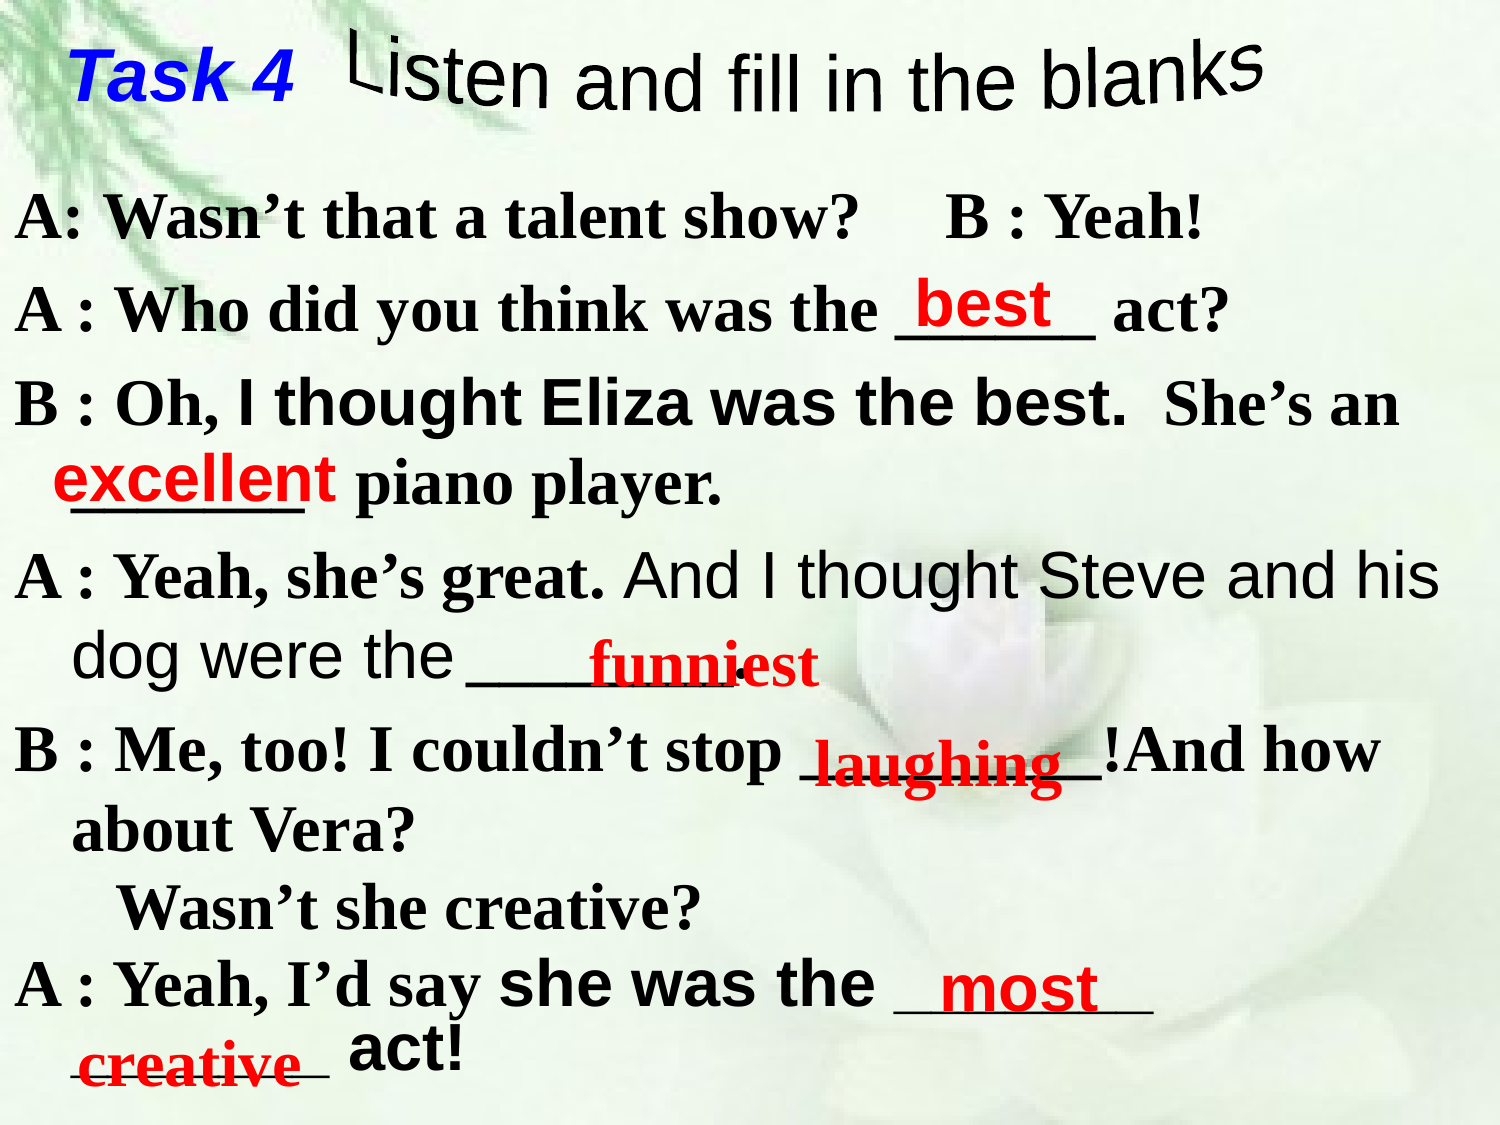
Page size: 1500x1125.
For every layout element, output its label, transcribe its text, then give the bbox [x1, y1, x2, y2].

picture [935, 53, 941, 71]
picture [1045, 49, 1051, 71]
text_box excellent [37, 427, 375, 523]
picture [0, 0, 1500, 1125]
text_box A: Wasn’t that a talent show? B : Yeah! A : Who did you think was the ______ act? B : Oh, I thought Eliza was the best. She’s an _______ piano player. A : Yeah, she’s great. And I thought Steve and his dog were the ________. B : Me, too! I couldn’t stop _________!And how about Vera? Wasn’t she creative? A : Yeah, I’d say she was the _______ _______ act! [0, 71, 1463, 1091]
text_box Task 4 [50, 19, 361, 125]
picture [773, 54, 779, 71]
text_box best [900, 252, 1100, 348]
text_box laughing [799, 712, 1113, 808]
picture [634, 67, 652, 71]
picture [790, 54, 796, 71]
text_box most [924, 937, 1163, 1033]
text_box [249, 562, 1313, 751]
text_box funniest [574, 612, 875, 788]
picture [694, 53, 700, 71]
text_box creative [62, 1012, 450, 1108]
